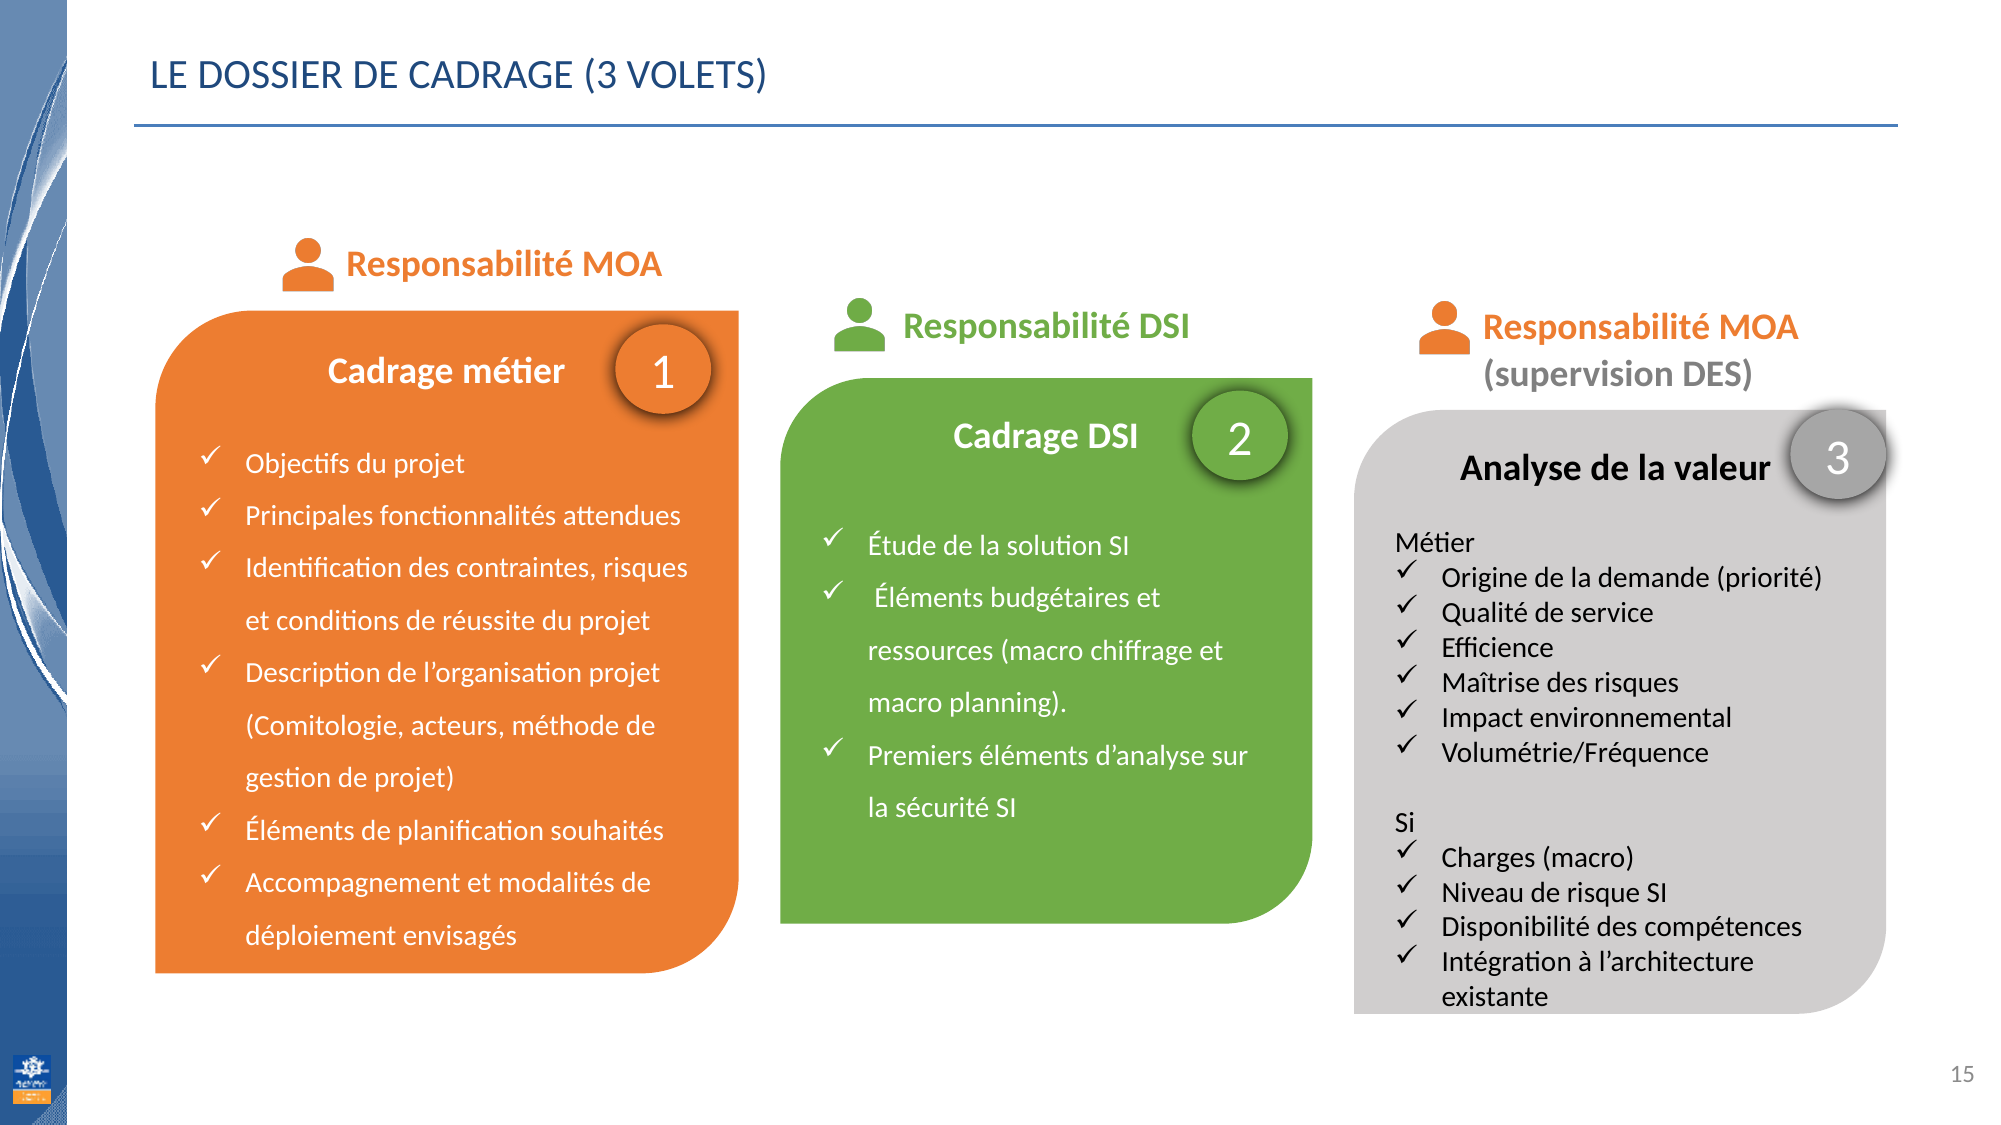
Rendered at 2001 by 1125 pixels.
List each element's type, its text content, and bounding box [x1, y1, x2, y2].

text_box [604, 315, 723, 427]
picture [821, 286, 897, 362]
title le dossier de cadrage (3 volets) [135, 19, 1898, 126]
text_box Responsabilité DSI [902, 293, 1288, 354]
text_box 2 [1192, 390, 1288, 481]
text_box Cadrage métier Objectifs du projet Principales fonctionnalités attendues Identification des contraintes, risques et conditions de réussite du projet Description de l’organisation projet (Comitologie, acteurs, méthode de gestion de projet) Éléments de planification souhaités Accompagnement et modalités de déploiement envisagés [155, 310, 739, 974]
text_box Le Release Train Engineer [1779, 409, 1887, 512]
picture [13, 1055, 51, 1104]
text_box 1 [615, 324, 712, 414]
picture [1407, 289, 1483, 365]
text_box (supervision DES) [1468, 341, 1916, 402]
text_box Analyse de la valeur Métier Origine de la demande (priorité) Qualité de service Efficience Maîtrise des risques Impact environnemental Volumétrie/Fréquence Si Charges (macro) Niveau de risque SI Disponibilité des compétences Intégration à l’architecture existante [1354, 409, 1887, 1014]
text_box Responsabilité MOA [349, 231, 697, 292]
text_box 3 [1790, 409, 1887, 499]
text_box Cadrage DSI Étude de la solution SI Éléments budgétaires et ressources (macro chiffrage et macro planning). Premiers éléments d’analyse sur la sécurité SI [780, 378, 1313, 924]
picture [270, 226, 346, 302]
text_box Responsabilité MOA [1486, 294, 1833, 355]
slide_number 15 [1921, 1042, 1991, 1103]
